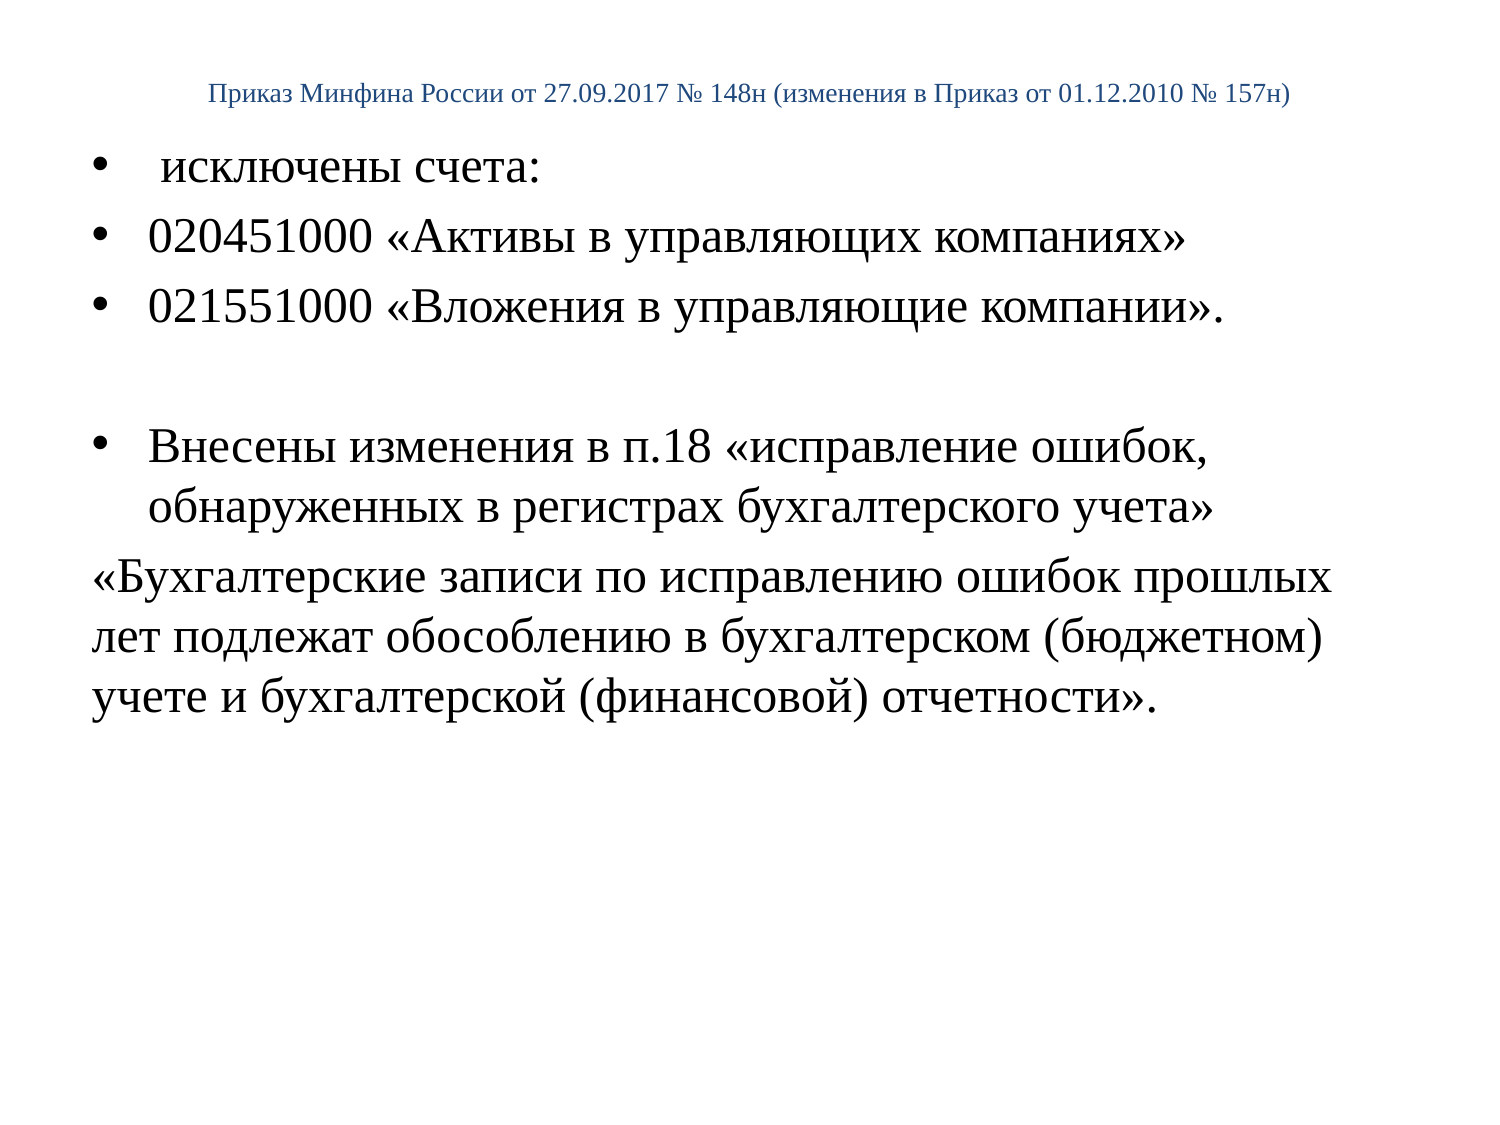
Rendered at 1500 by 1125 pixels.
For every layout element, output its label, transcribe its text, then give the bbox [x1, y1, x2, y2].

title Приказ Минфина России от 27.09.2017 № 148н (изменения в Приказ от 01.12.2010 № 157н) [75, 66, 1425, 149]
list исключены счета: 020451000 «Активы в управляющих компаниях» 021551000 «Вложения в управляющие компании». Внесены изменения в п.18 «исправление ошибок, обнаруженных в регистрах бухгалтерского учета» «Бухгалтерские записи по исправлению ошибок прошлых лет подлежат обособлению в бухгалтерском (бюджетном) учете и бухгалтерской (финансовой) отчетности». [76, 125, 1427, 976]
